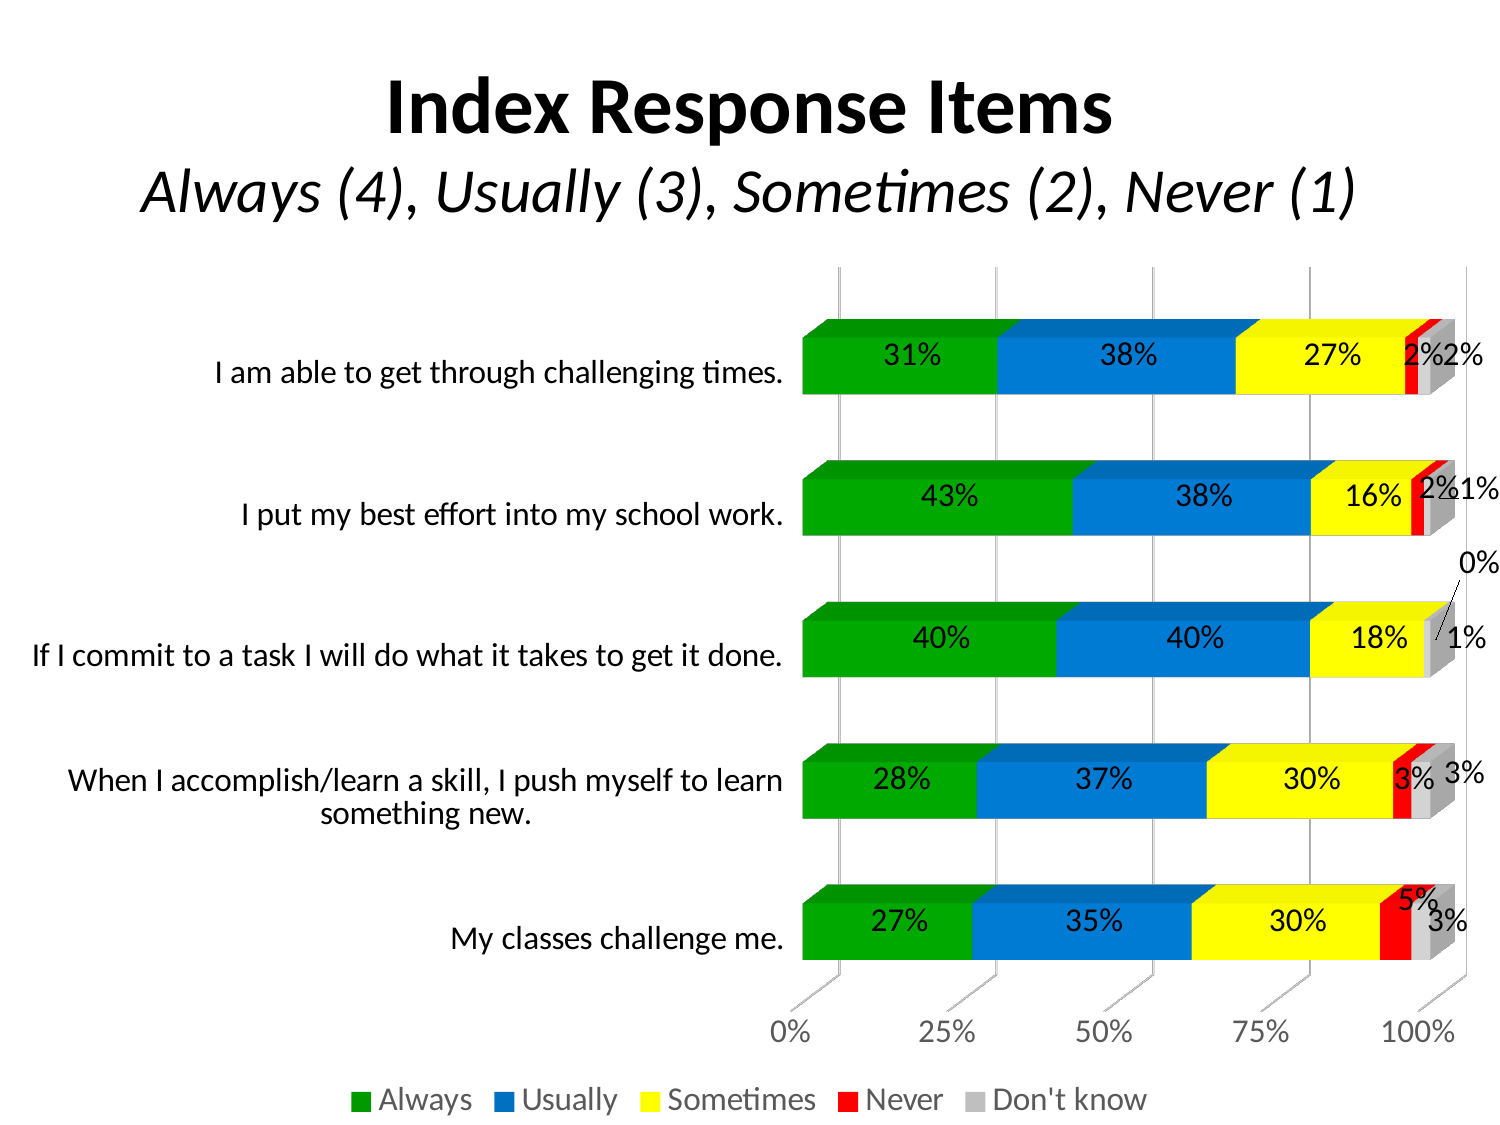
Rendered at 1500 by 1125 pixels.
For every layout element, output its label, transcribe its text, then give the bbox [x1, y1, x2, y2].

chart [0, 249, 1500, 1125]
title Index Response Items Always (4), Usually (3), Sometimes (2), Never (1) [0, 45, 1500, 233]
